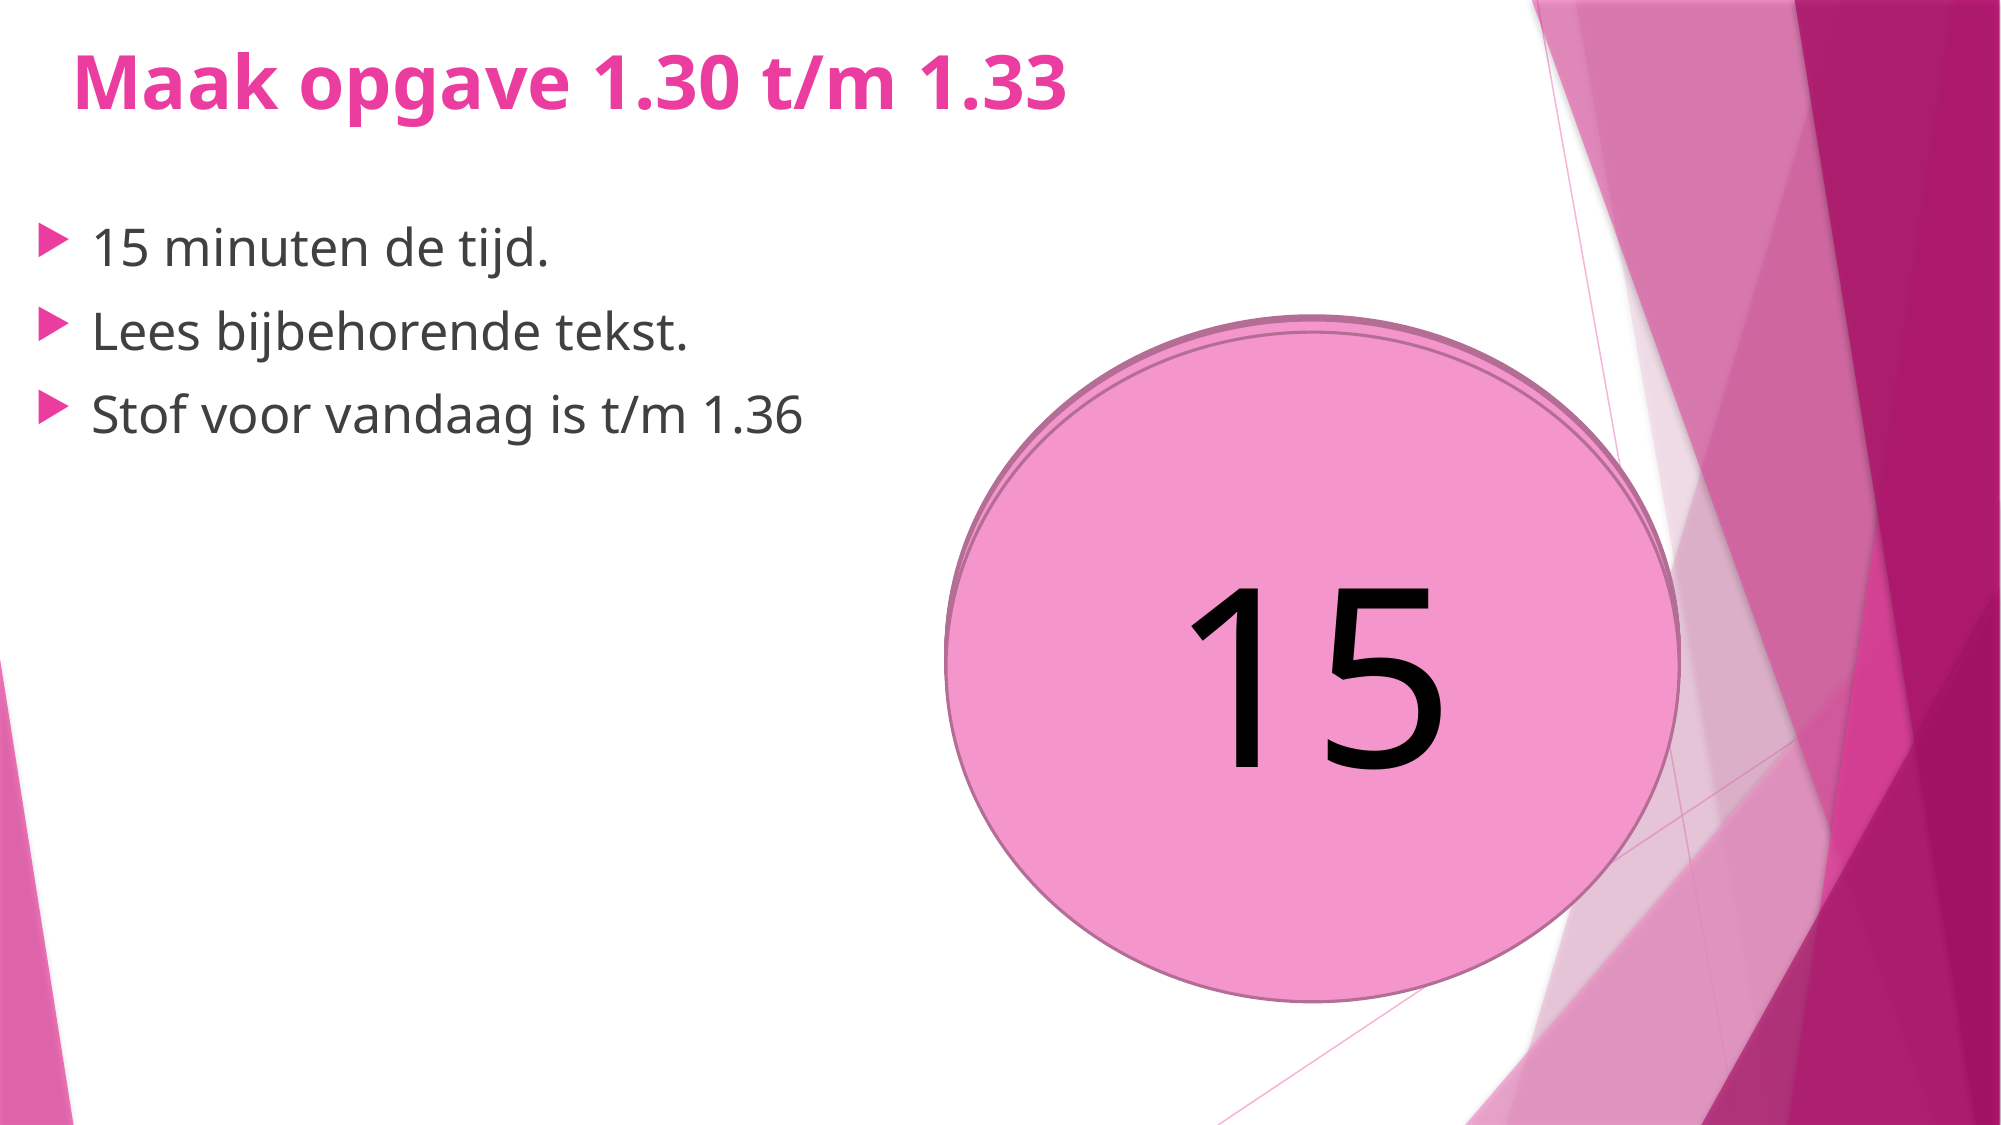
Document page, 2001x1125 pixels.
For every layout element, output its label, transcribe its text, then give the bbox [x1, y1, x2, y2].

title Maak opgave 1.30 t/m 1.33 [56, 27, 1522, 319]
list 15 minuten de tijd. Lees bijbehorende tekst. Stof voor vandaag is t/m 1.36 [19, 207, 865, 1112]
text_box 10 [959, 314, 1668, 562]
text_box 14 [944, 318, 1681, 648]
text_box 15 [944, 330, 1681, 1004]
